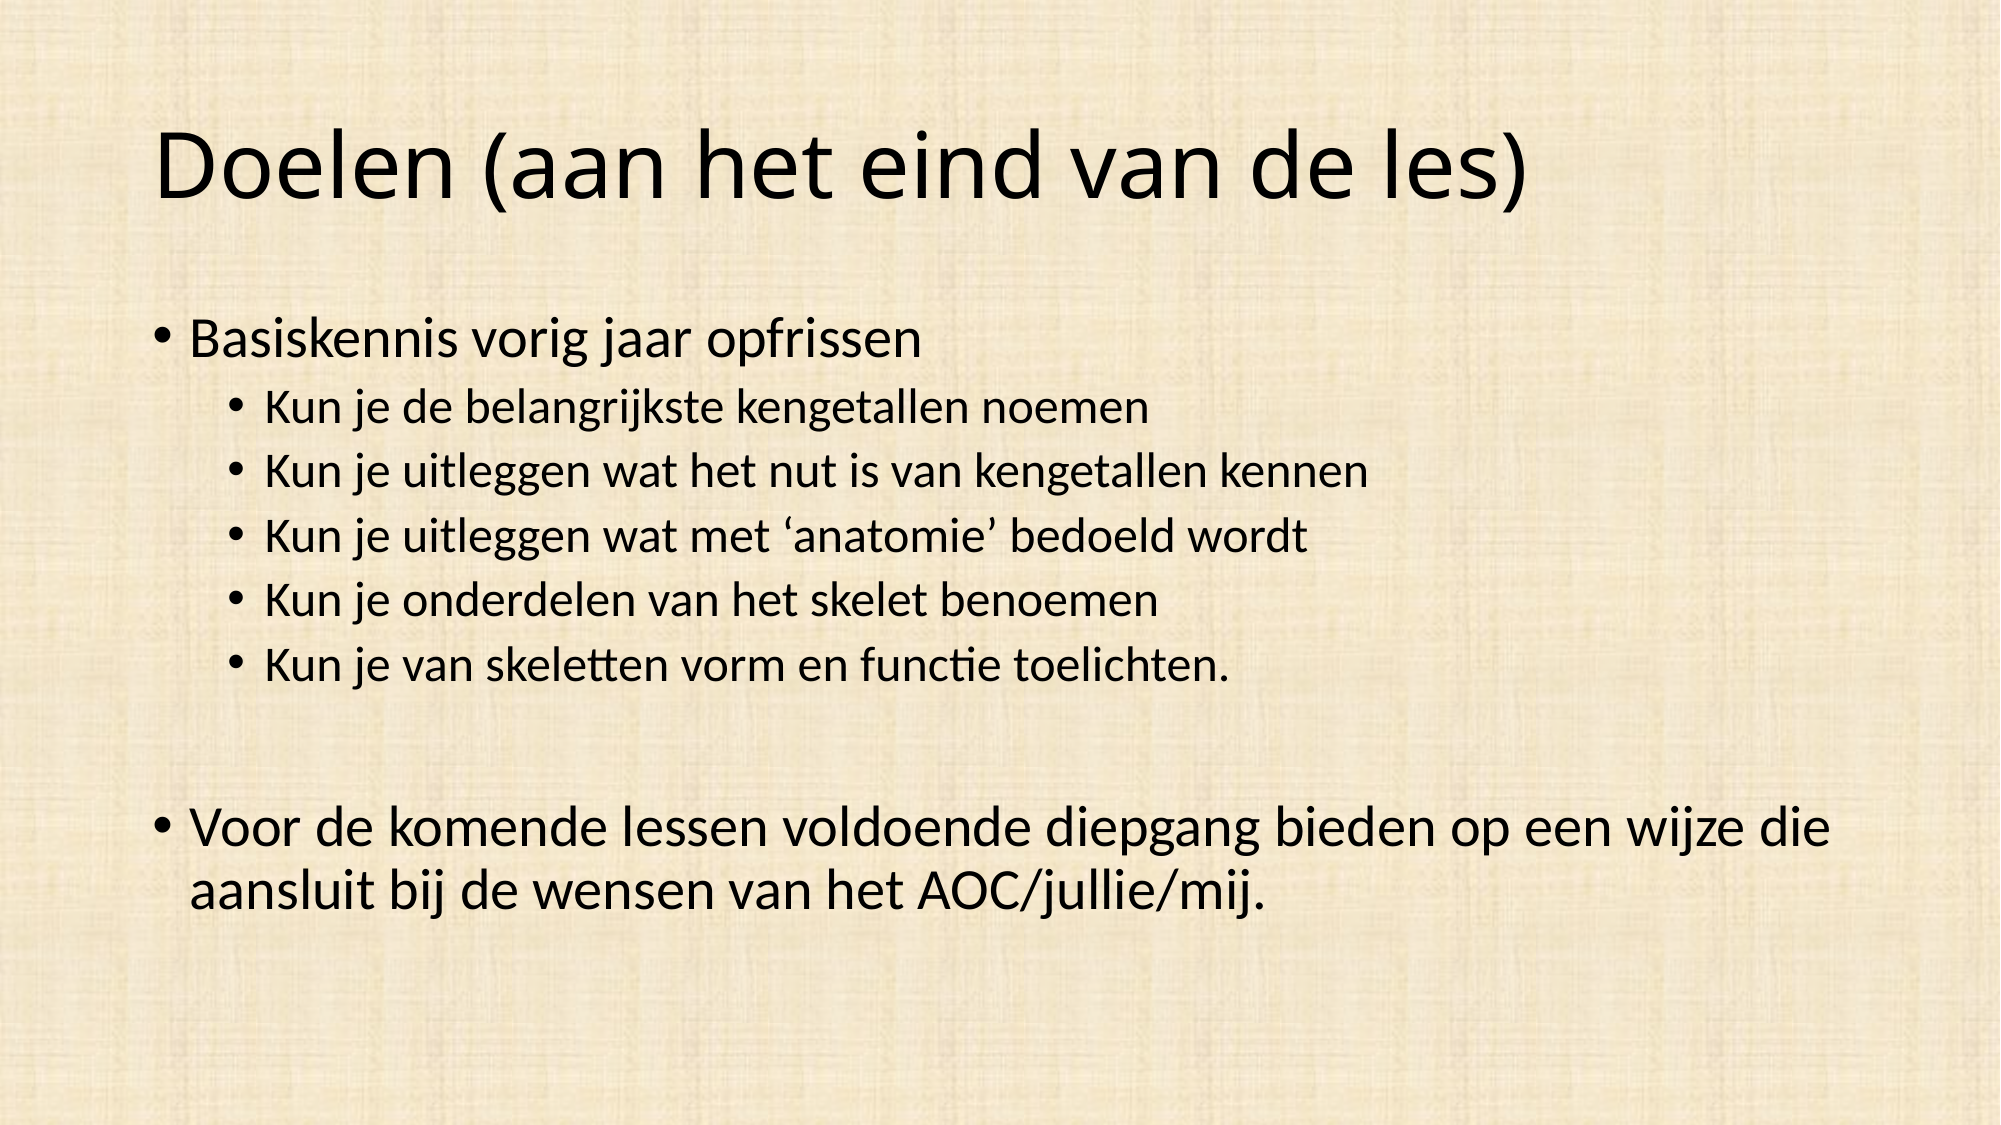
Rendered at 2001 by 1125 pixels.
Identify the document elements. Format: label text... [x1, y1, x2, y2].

title Doelen (aan het eind van de les) [137, 59, 1863, 278]
list Basiskennis vorig jaar opfrissen Kun je de belangrijkste kengetallen noemen Kun je uitleggen wat het nut is van kengetallen kennen Kun je uitleggen wat met ‘anatomie’ bedoeld wordt Kun je onderdelen van het skelet benoemen Kun je van skeletten vorm en functie toelichten. Voor de komende lessen voldoende diepgang bieden op een wijze die aansluit bij de wensen van het AOC/jullie/mij. [137, 299, 1863, 1014]
